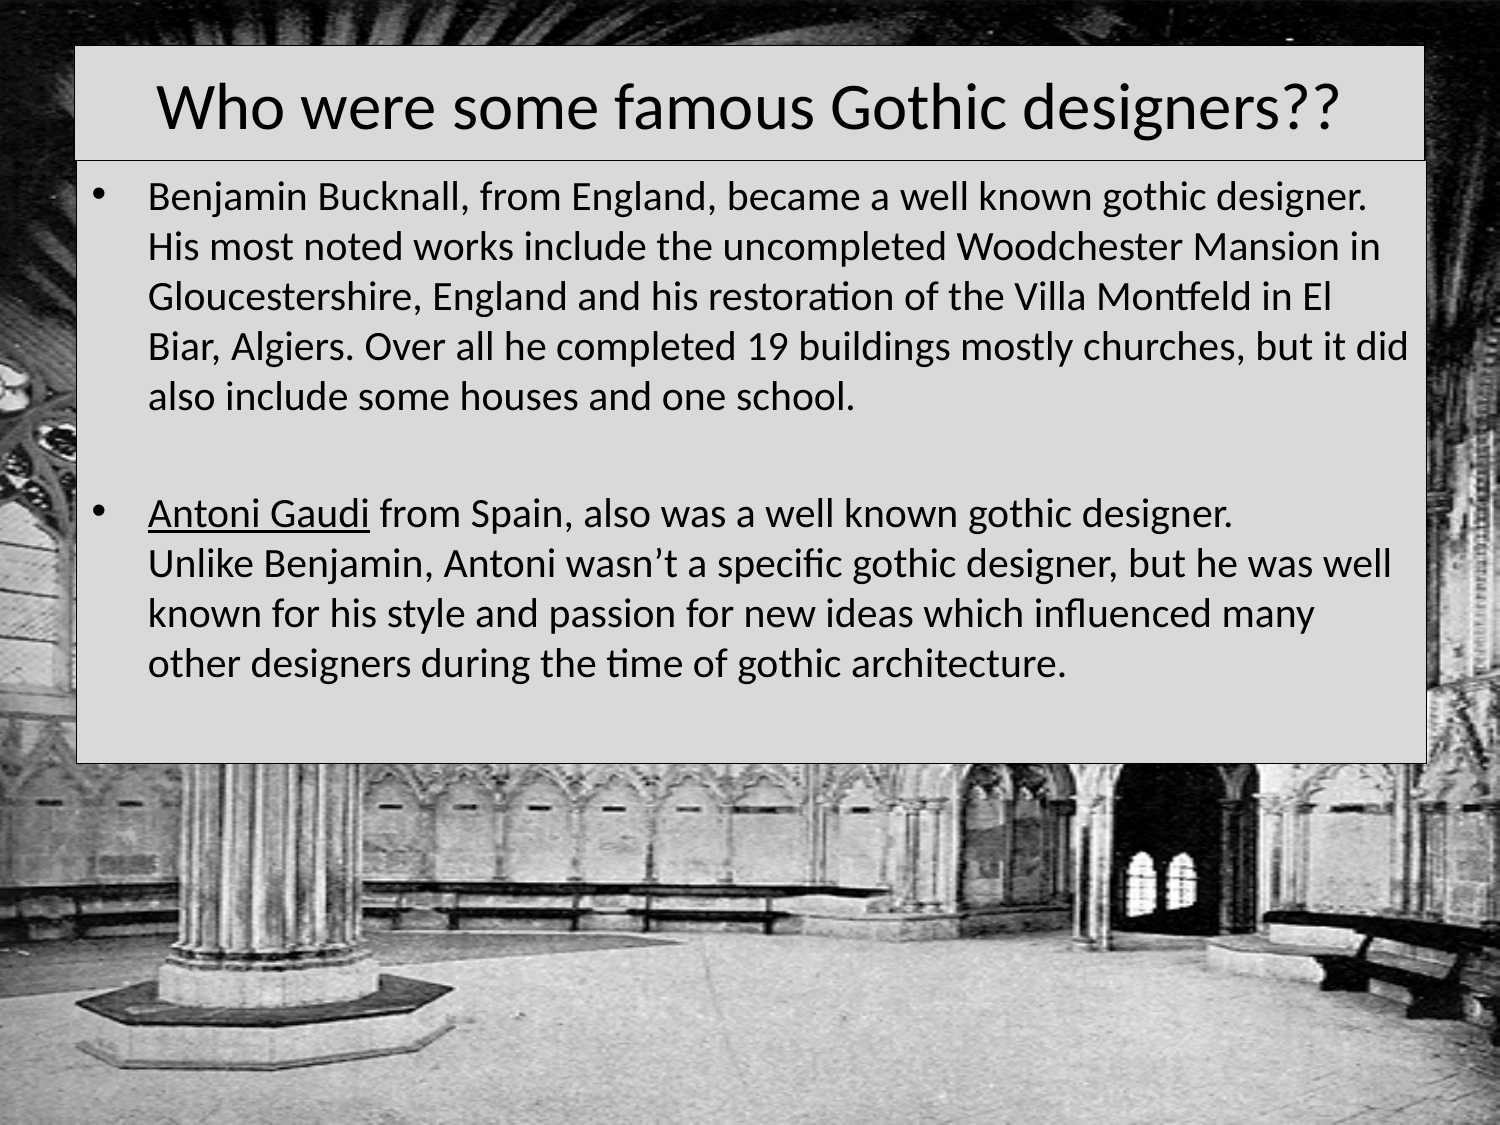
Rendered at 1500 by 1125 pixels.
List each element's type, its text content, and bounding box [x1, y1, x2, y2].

text_box Benjamin Bucknall, from England, became a well known gothic designer. His most noted works include the uncompleted Woodchester Mansion in Gloucestershire, England and his restoration of the Villa Montfeld in El Biar, Algiers. Over all he completed 19 buildings mostly churches, but it did also include some houses and one school. Antoni Gaudi from Spain, also was a well known gothic designer. Unlike Benjamin, Antoni wasn’t a specific gothic designer, but he was well known for his style and passion for new ideas which influenced many other designers during the time of gothic architecture. [76, 160, 1427, 764]
picture [0, 0, 1500, 1125]
text_box Who were some famous Gothic designers?? [74, 45, 1425, 161]
